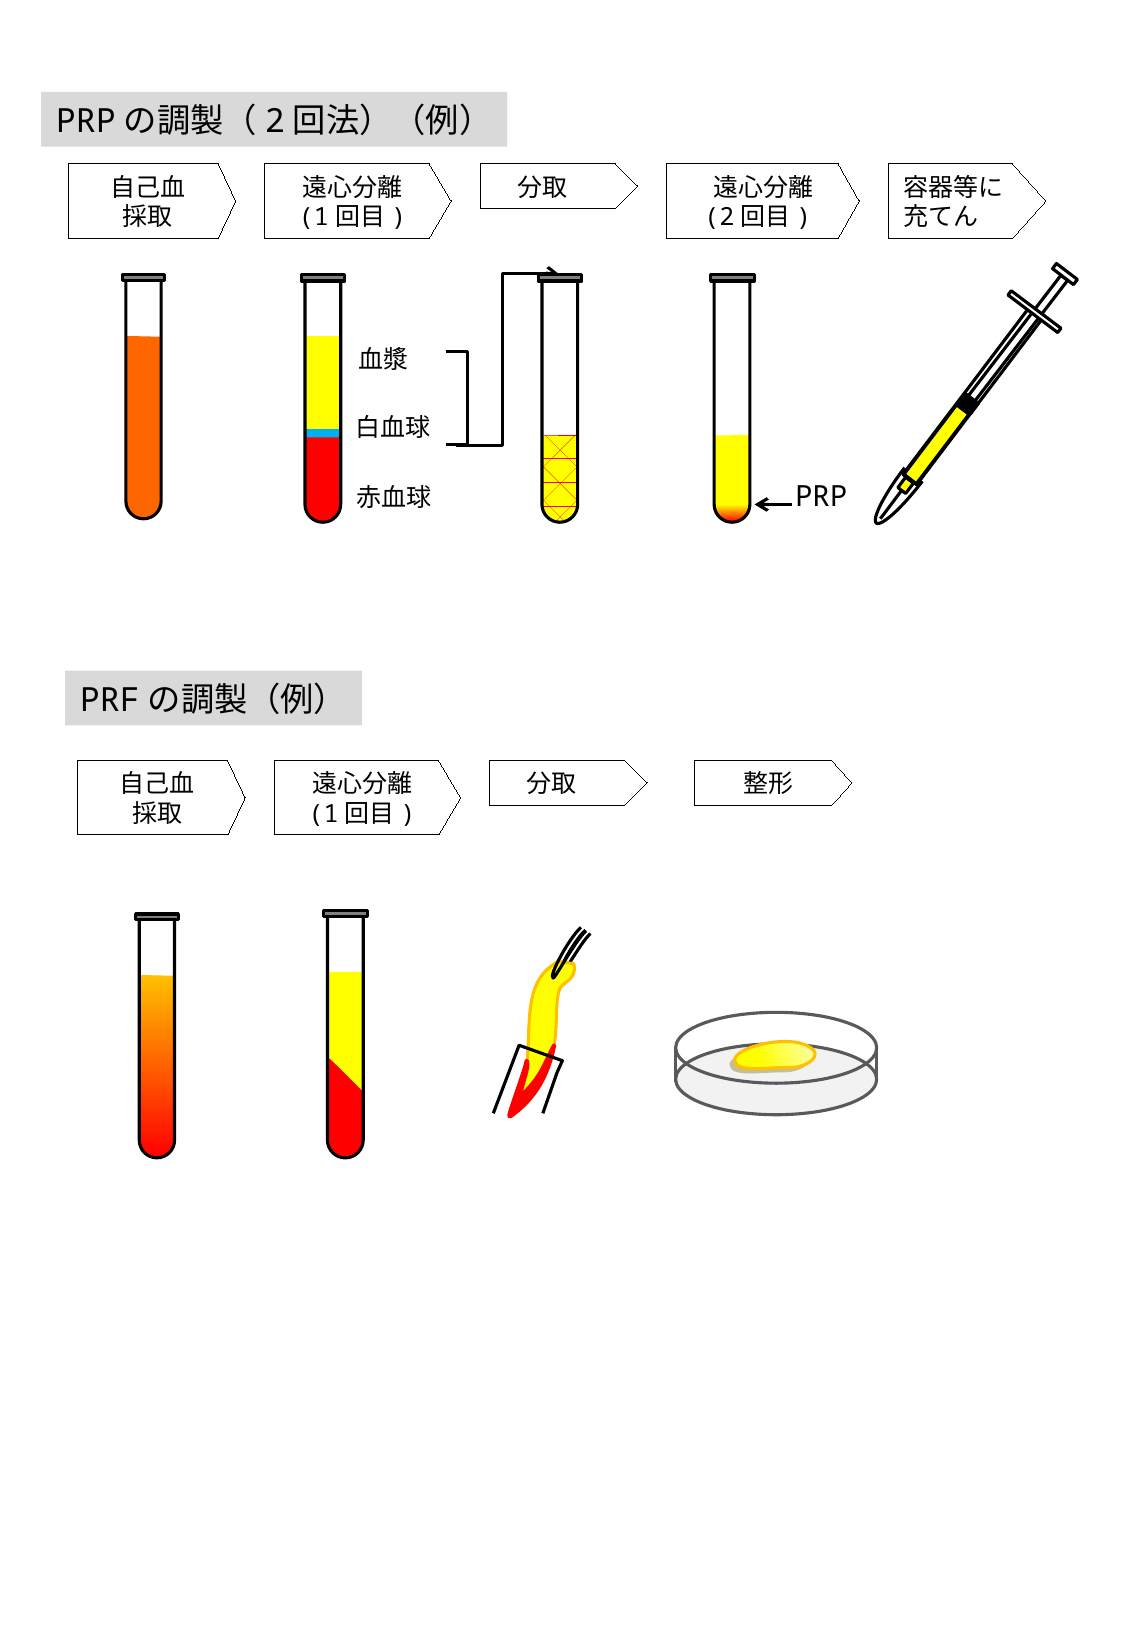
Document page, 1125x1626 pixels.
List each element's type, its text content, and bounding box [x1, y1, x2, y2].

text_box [323, 910, 368, 1159]
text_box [675, 1012, 877, 1115]
text_box PRPの調製（2回法）（例） [41, 91, 508, 147]
text_box 遠心分離 (1回目) [264, 163, 452, 239]
text_box 赤血球 [350, 474, 494, 520]
text_box PRFの調製（例） [65, 670, 362, 726]
text_box 血漿 [350, 336, 446, 381]
text_box [445, 351, 468, 445]
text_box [493, 926, 591, 1117]
text_box 白血球 [350, 403, 478, 449]
text_box PRP [780, 469, 878, 520]
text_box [121, 274, 166, 520]
text_box 遠心分離 (2回目) [666, 163, 860, 239]
text_box 自己血 採取 [68, 163, 236, 239]
text_box 整形 [694, 760, 852, 806]
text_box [538, 274, 583, 523]
text_box 分取 [489, 760, 648, 806]
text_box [135, 913, 179, 1159]
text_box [883, 255, 1057, 532]
text_box 容器等に 充てん [888, 163, 1046, 239]
text_box 分取 [480, 163, 638, 209]
text_box 自己血 採取 [77, 760, 246, 835]
text_box 遠心分離 (1回目) [274, 760, 461, 835]
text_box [467, 274, 537, 399]
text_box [301, 274, 346, 523]
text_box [710, 274, 755, 523]
